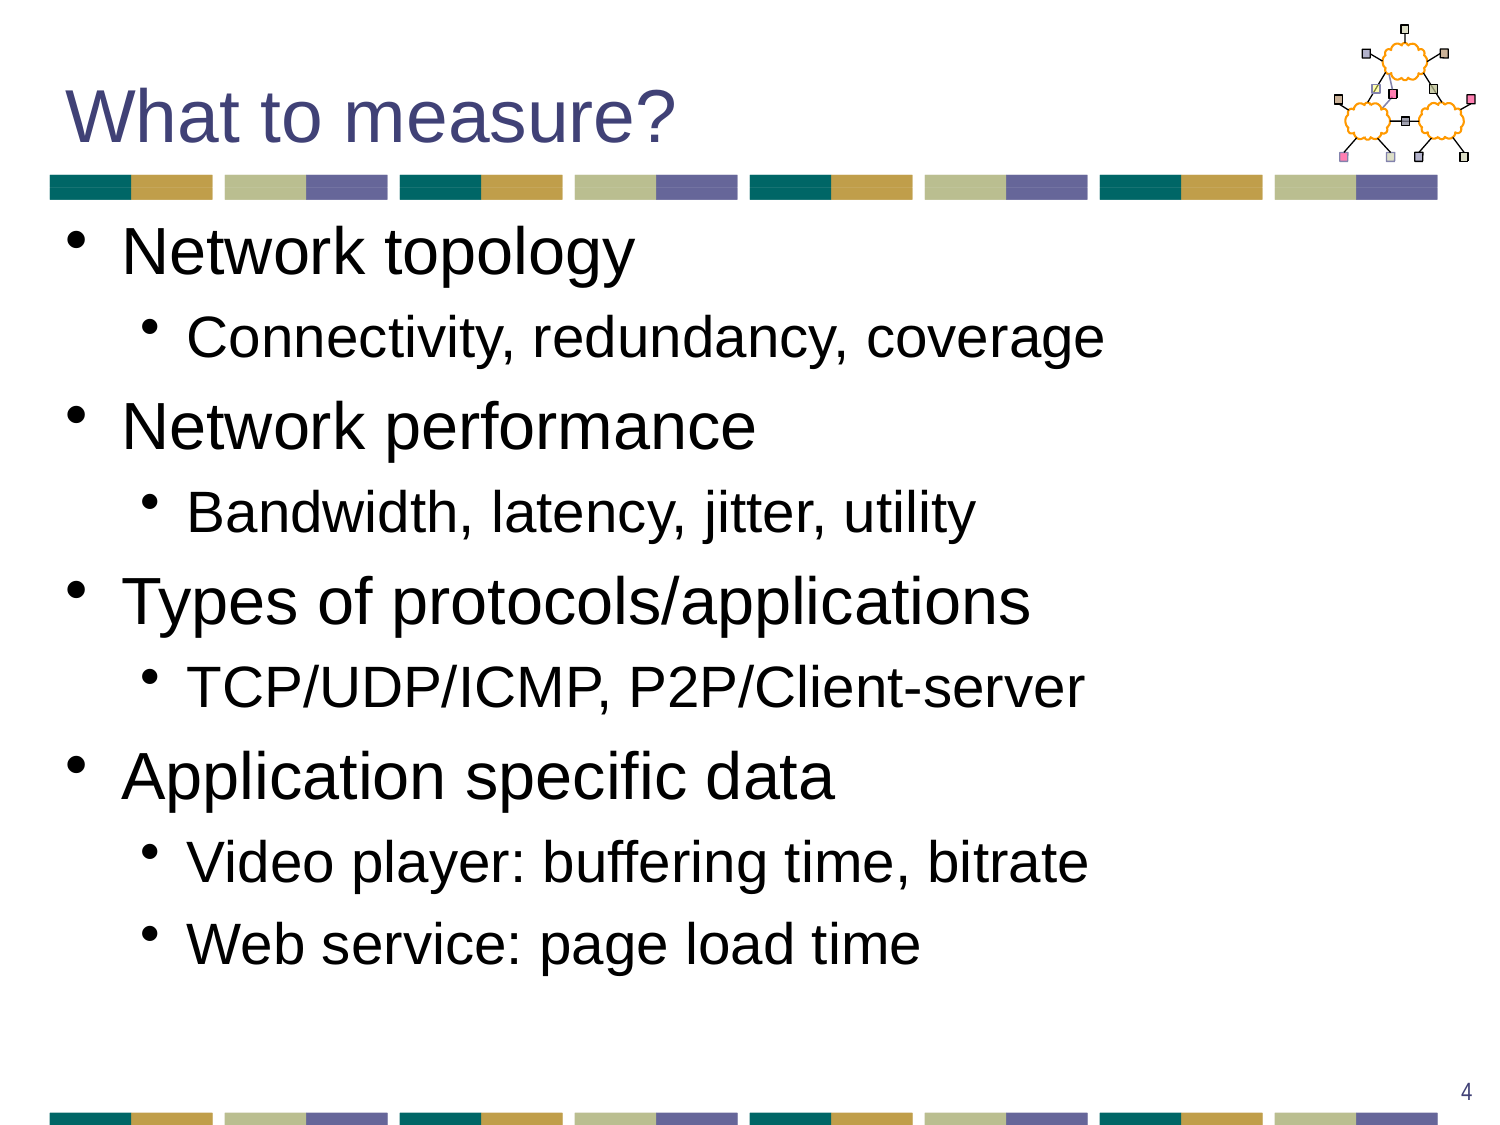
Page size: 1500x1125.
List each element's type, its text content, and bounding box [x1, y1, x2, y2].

title What to measure? [50, 62, 1438, 163]
list Network topology Connectivity, redundancy, coverage Network performance Bandwidth, latency, jitter, utility Types of protocols/applications TCP/UDP/ICMP, P2P/Client-server Application specific data Video player: buffering time, bitrate Web service: page load time [50, 200, 1438, 1000]
slide_number 4 [1174, 1037, 1488, 1113]
